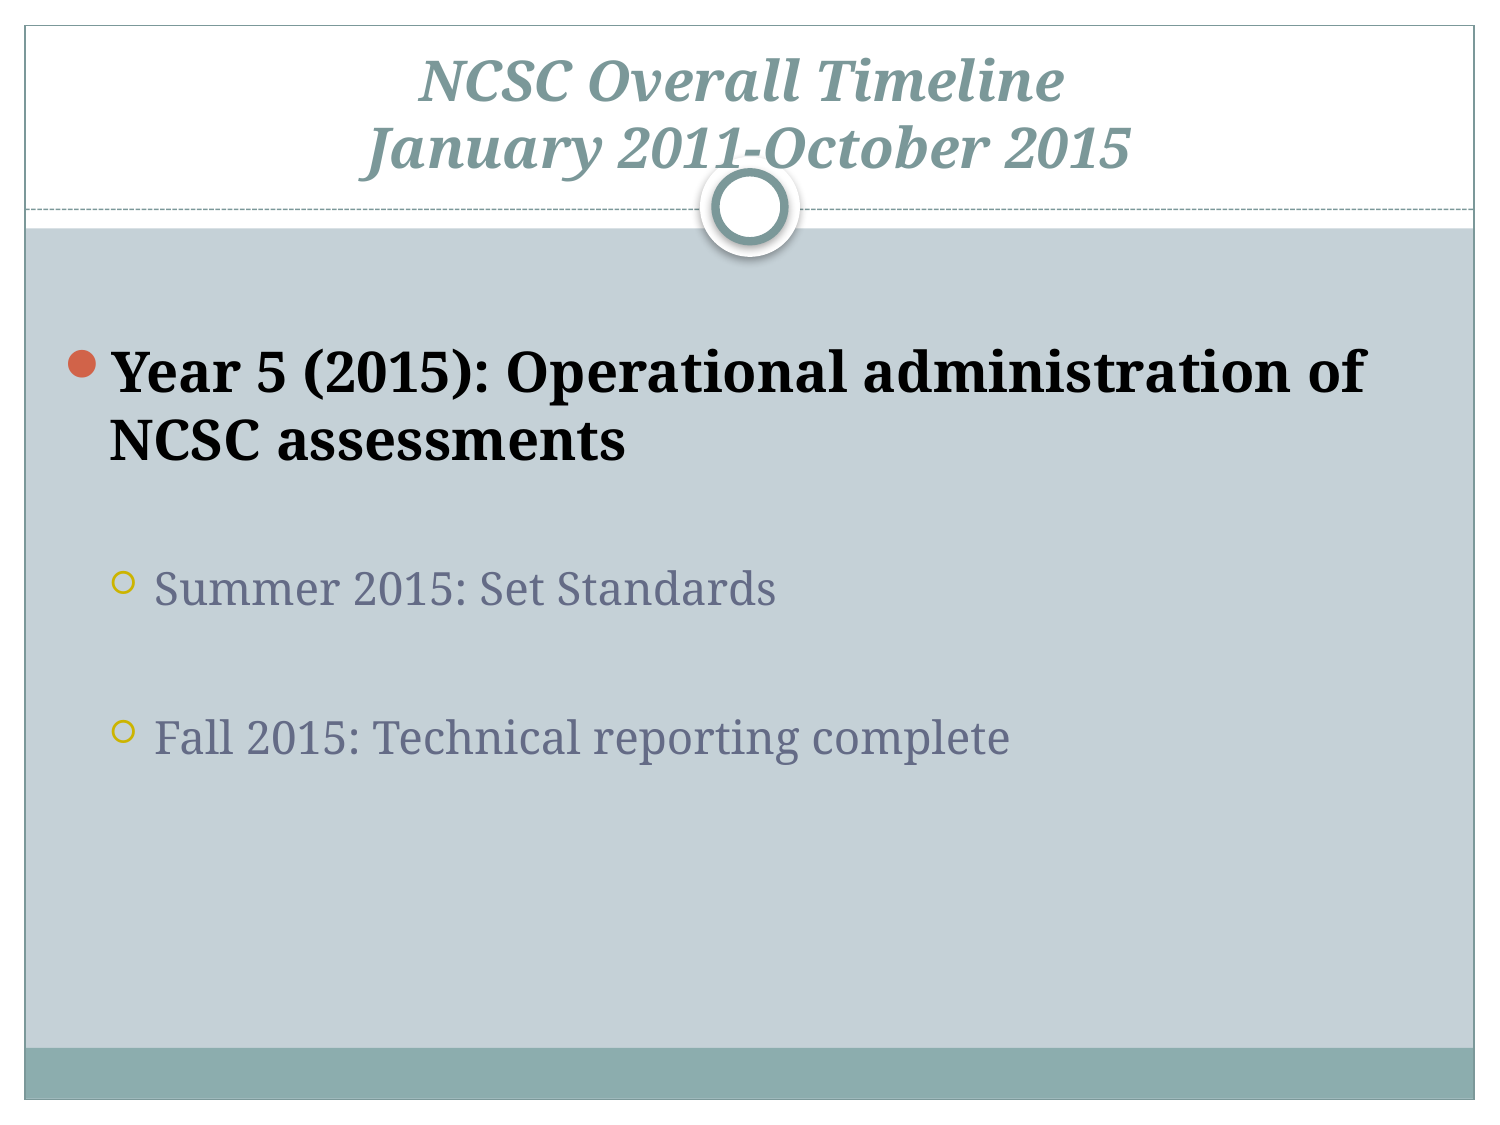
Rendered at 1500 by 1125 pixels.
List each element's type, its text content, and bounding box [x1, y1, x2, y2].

list Year 5 (2015): Operational administration of NCSC assessments Summer 2015: Set Standards Fall 2015: Technical reporting complete [49, 250, 1445, 1001]
title NCSC Overall Timeline January 2011-October 2015 [49, 37, 1450, 188]
